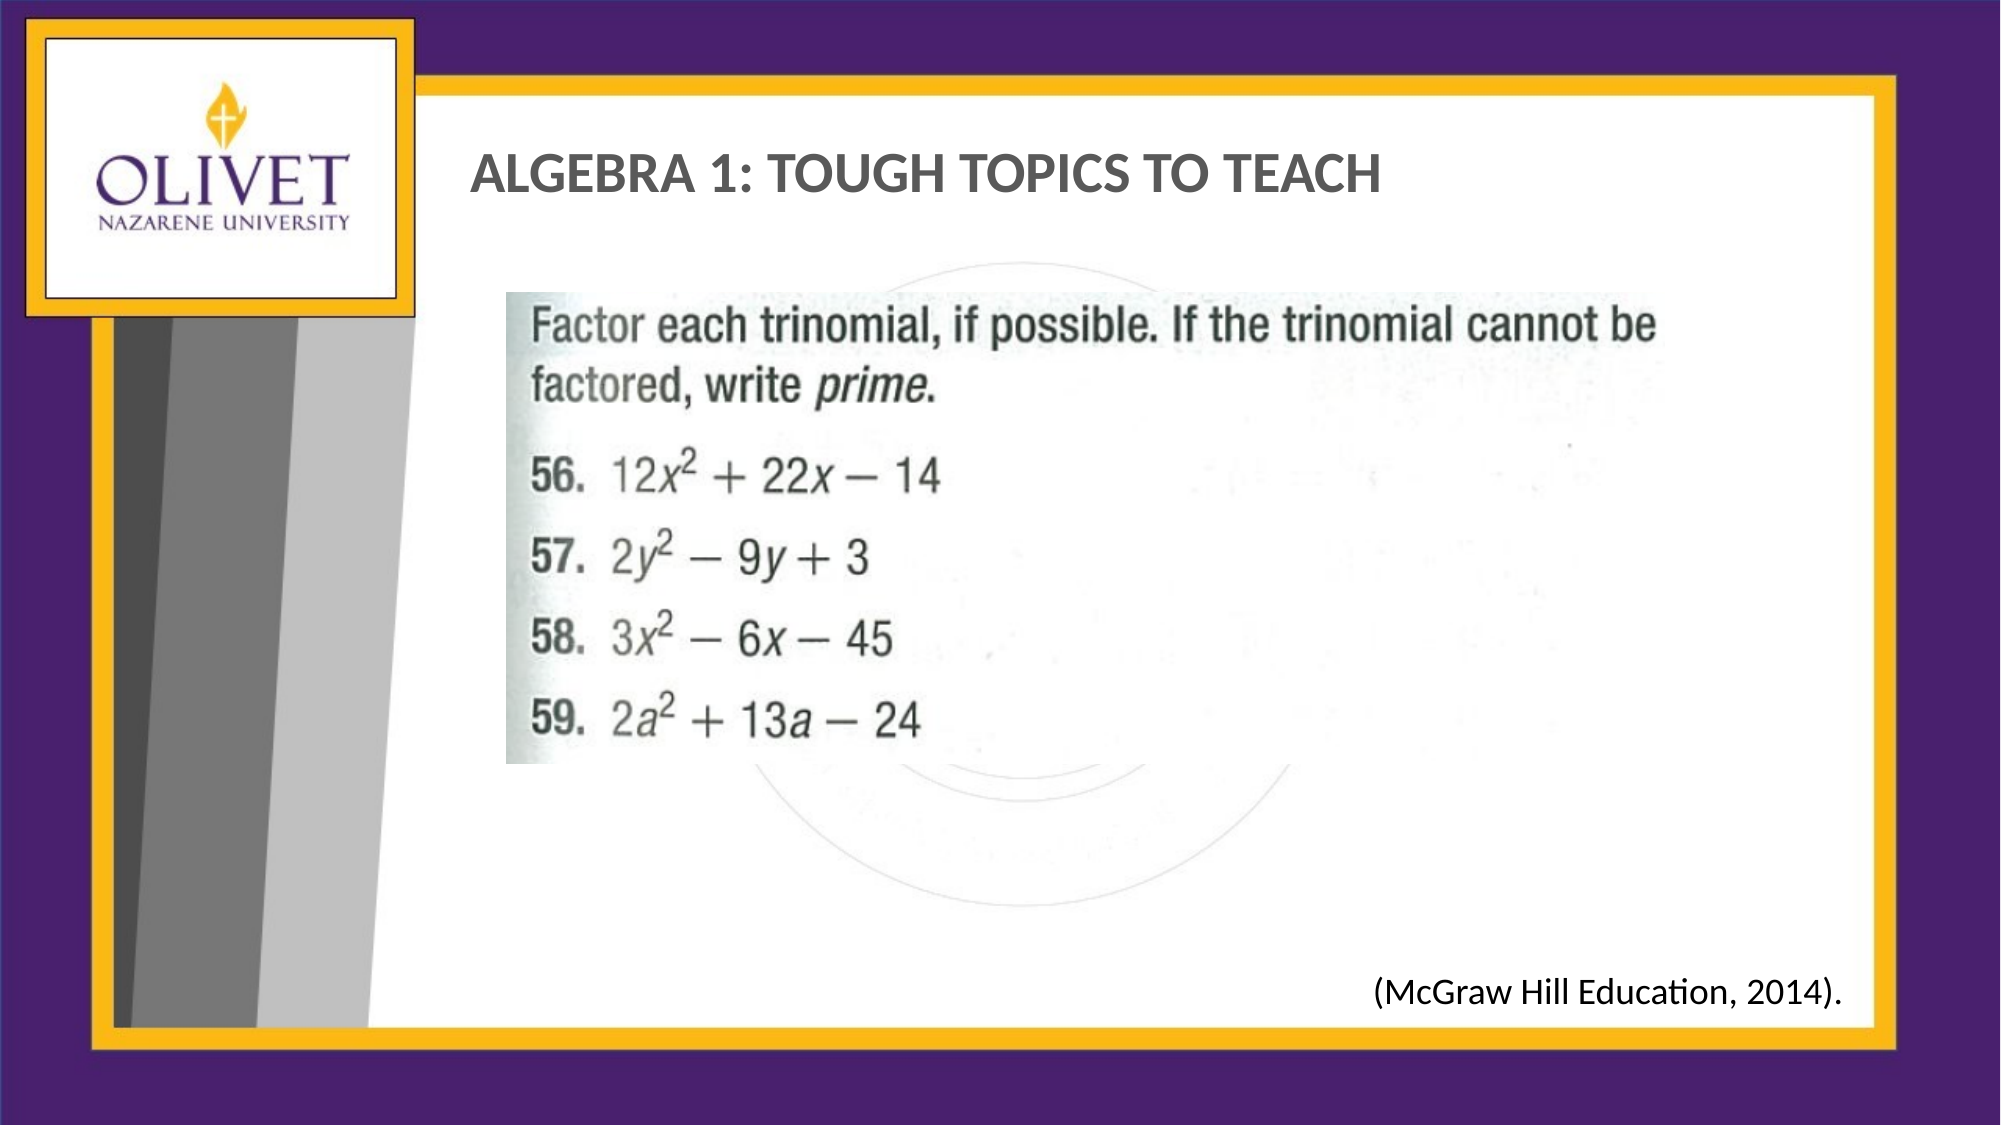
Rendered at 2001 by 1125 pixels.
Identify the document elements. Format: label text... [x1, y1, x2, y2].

text_box Algebra 1: tough topics to teach [455, 126, 1398, 212]
text_box (McGraw Hill Education, 2014). [1358, 959, 1859, 1019]
picture [0, 0, 2001, 1125]
